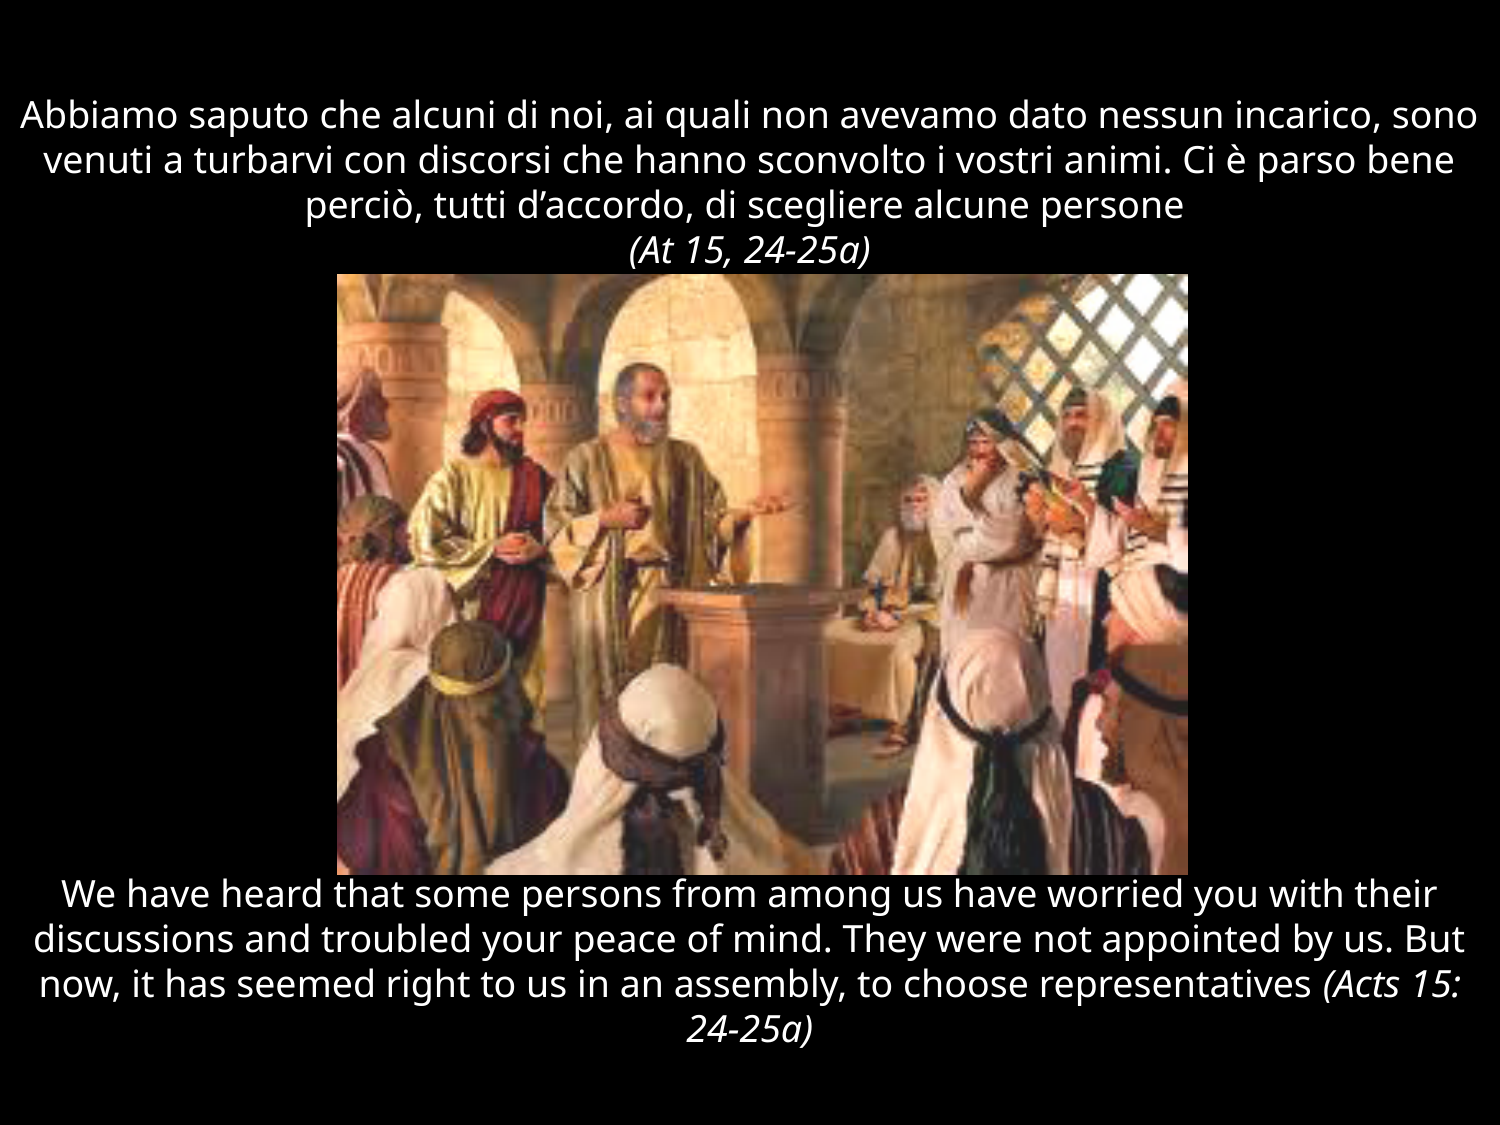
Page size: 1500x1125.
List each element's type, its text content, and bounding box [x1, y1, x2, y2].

title Abbiamo saputo che alcuni di noi, ai quali non avevamo dato nessun incarico, sono venuti a turbarvi con discorsi che hanno sconvolto i vostri animi. Ci è parso bene perciò, tutti d’accordo, di scegliere alcune persone (At 15, 24-25a) [0, 87, 1500, 275]
picture [337, 274, 1188, 875]
text_box We have heard that some persons from among us have worried you with their discussions and troubled your peace of mind. They were not appointed by us. But now, it has seemed right to us in an assembly, to choose representatives (Acts 15: 24-25a) [0, 862, 1500, 1058]
